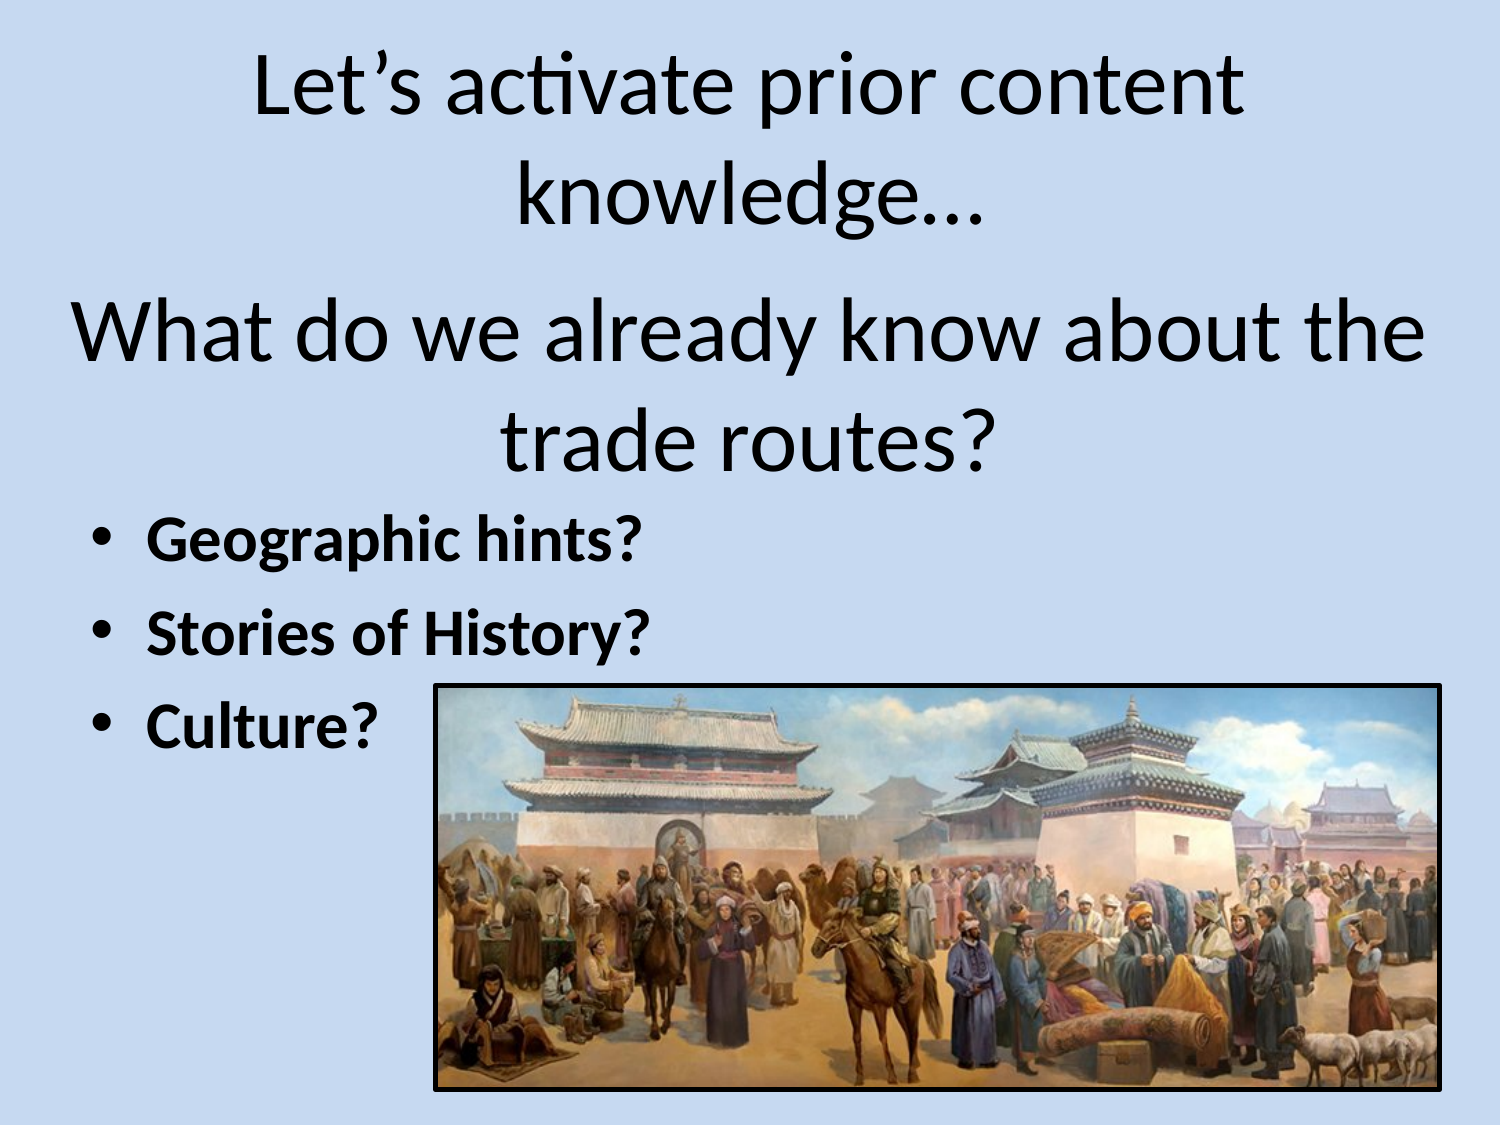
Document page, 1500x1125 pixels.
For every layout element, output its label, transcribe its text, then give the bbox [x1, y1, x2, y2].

picture [437, 687, 1438, 1088]
title Let’s activate prior content knowledge… What do we already know about the trade routes? [0, 162, 1500, 350]
list Geographic hints? Stories of History? Culture? [75, 487, 1425, 1125]
